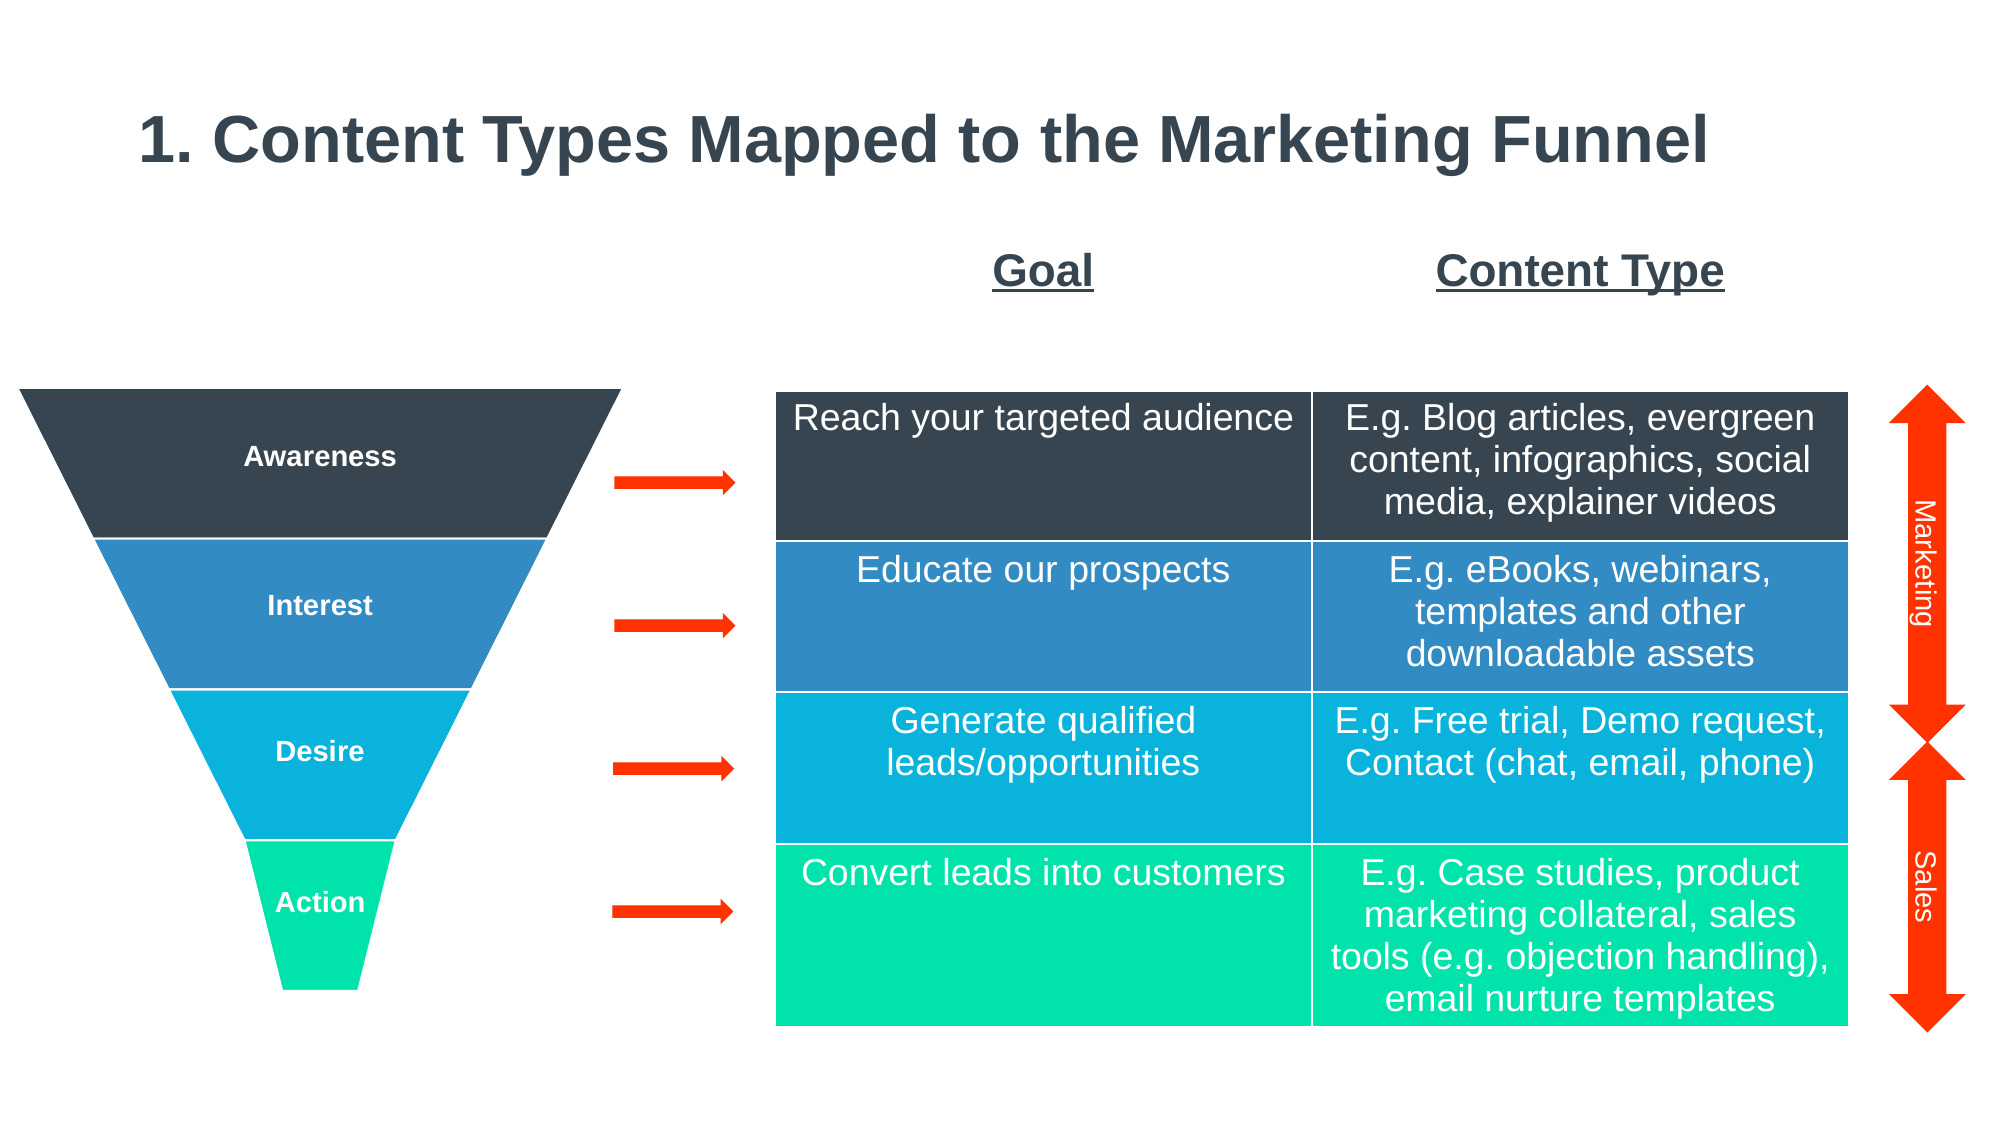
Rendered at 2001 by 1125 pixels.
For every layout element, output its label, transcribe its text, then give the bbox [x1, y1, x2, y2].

text_box Marketing [1888, 384, 1966, 742]
table_cell E.g. Case studies, product marketing collateral, sales tools (e.g. objection handling), email nurture templates [1313, 845, 1848, 1026]
table_header Content Type [1313, 239, 1848, 386]
text_box [623, 469, 736, 496]
table_cell Educate our prospects [776, 542, 1311, 691]
text_box Sales [1888, 741, 1966, 1033]
table_header Goal [776, 239, 1311, 386]
text_box [623, 613, 736, 639]
table_cell E.g. Blog articles, evergreen content, infographics, social media, explainer videos [1313, 392, 1848, 540]
table_cell Convert leads into customers [776, 845, 1311, 1026]
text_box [17, 387, 623, 991]
table_cell E.g. Free trial, Demo request, Contact (chat, email, phone) [1313, 693, 1848, 843]
table_cell Reach your targeted audience [776, 392, 1311, 540]
table_cell E.g. eBooks, webinars, templates and other downloadable assets [1313, 542, 1848, 691]
table_cell Generate qualified leads/opportunities [776, 693, 1311, 843]
text_box [623, 755, 735, 782]
text_box [623, 898, 734, 925]
title 1. Content Types Mapped to the Marketing Funnel [123, 31, 1849, 250]
